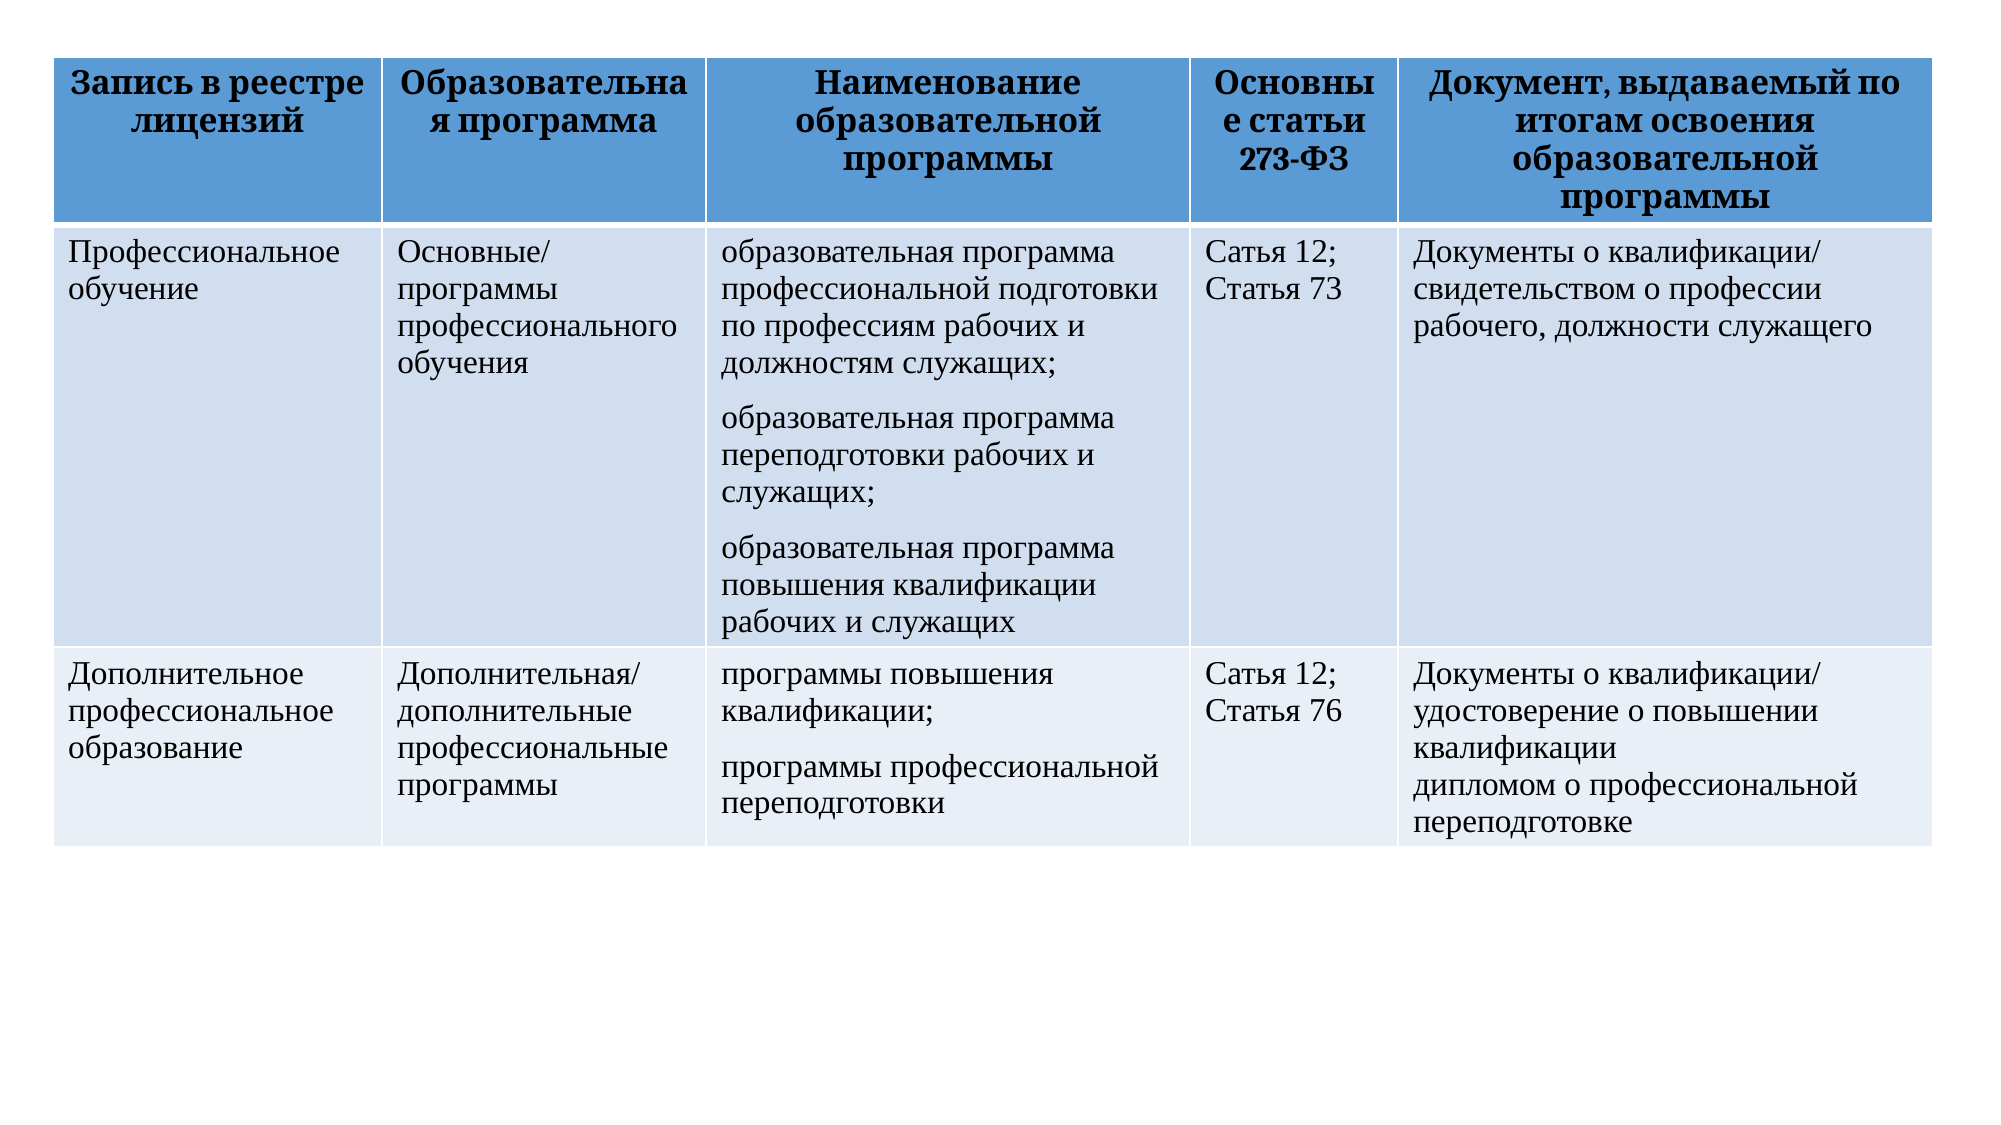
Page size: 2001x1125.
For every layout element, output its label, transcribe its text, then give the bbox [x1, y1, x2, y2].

table_cell Дополнительная/ дополнительные профессиональные программы [383, 648, 705, 846]
table_cell Сатья 12; Статья 73 [1191, 228, 1397, 646]
table_cell Документы о квалификации/ удостоверение о повышении квалификации дипломом о профессиональной переподготовке [1399, 648, 1932, 846]
table_cell программы повышения квалификации; программы профессиональной переподготовки [707, 648, 1189, 846]
table_cell образовательная программа профессиональной подготовки по профессиям рабочих и должностям служащих; образовательная программа переподготовки рабочих и служащих; образовательная программа повышения квалификации рабочих и служащих [707, 228, 1189, 646]
table_cell Профессиональное обучение [54, 228, 381, 646]
table_cell Документы о квалификации/ свидетельством о профессии рабочего, должности служащего [1399, 228, 1932, 646]
table_cell Сатья 12; Статья 76 [1191, 648, 1397, 846]
table_header Запись в реестре лицензий [54, 58, 381, 222]
table_header Наименование образовательной программы [707, 58, 1189, 222]
table_cell Дополнительное профессиональное образование [54, 648, 381, 846]
table_header Образовательная программа [383, 58, 705, 222]
table_header Документ, выдаваемый по итогам освоения образовательной программы [1399, 58, 1932, 222]
table_cell Основные/ программы профессионального обучения [383, 228, 705, 646]
table_header Основные статьи 273-ФЗ [1191, 58, 1397, 222]
